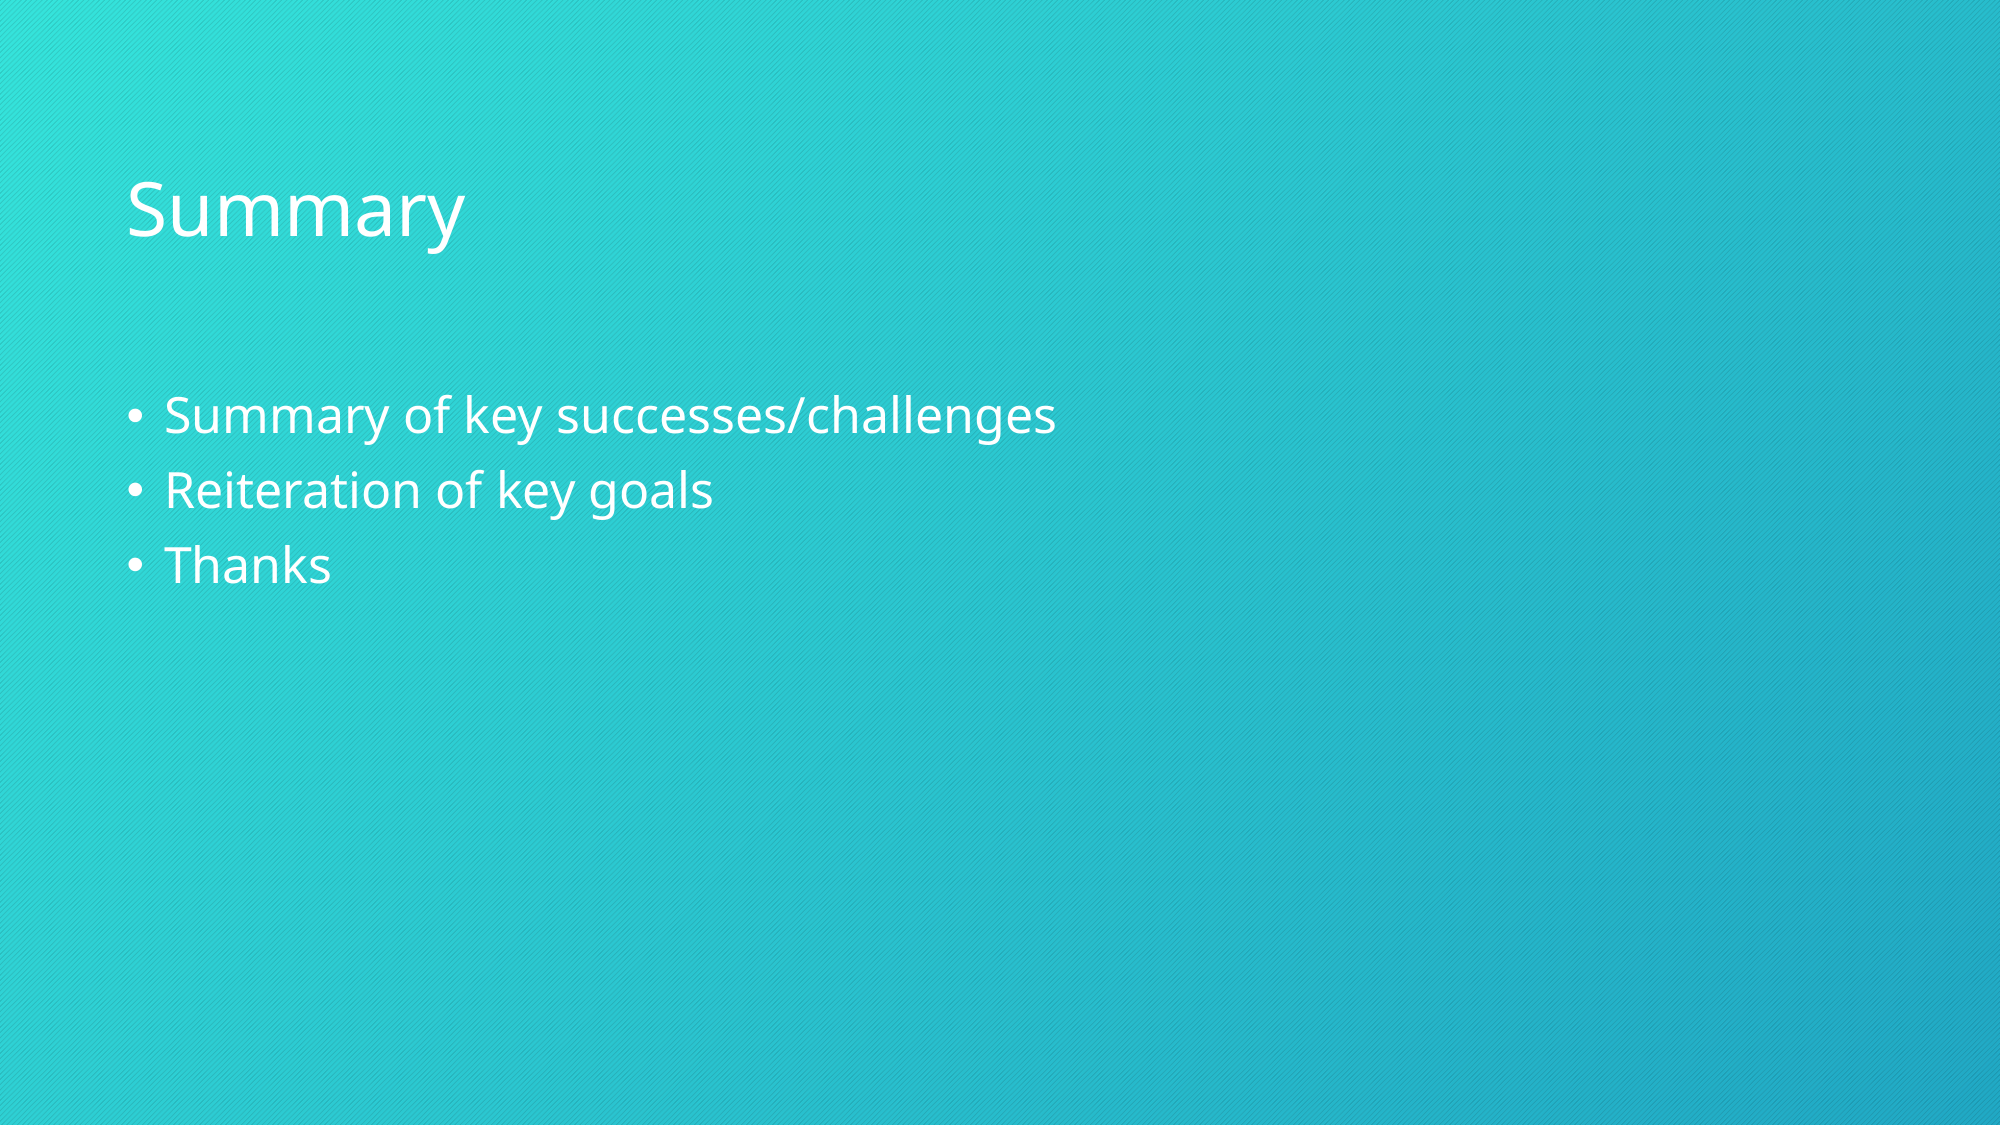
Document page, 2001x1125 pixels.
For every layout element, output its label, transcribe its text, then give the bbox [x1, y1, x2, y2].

title Summary [111, 123, 1689, 301]
list Summary of key successes/challenges Reiteration of key goals Thanks [111, 383, 1689, 974]
